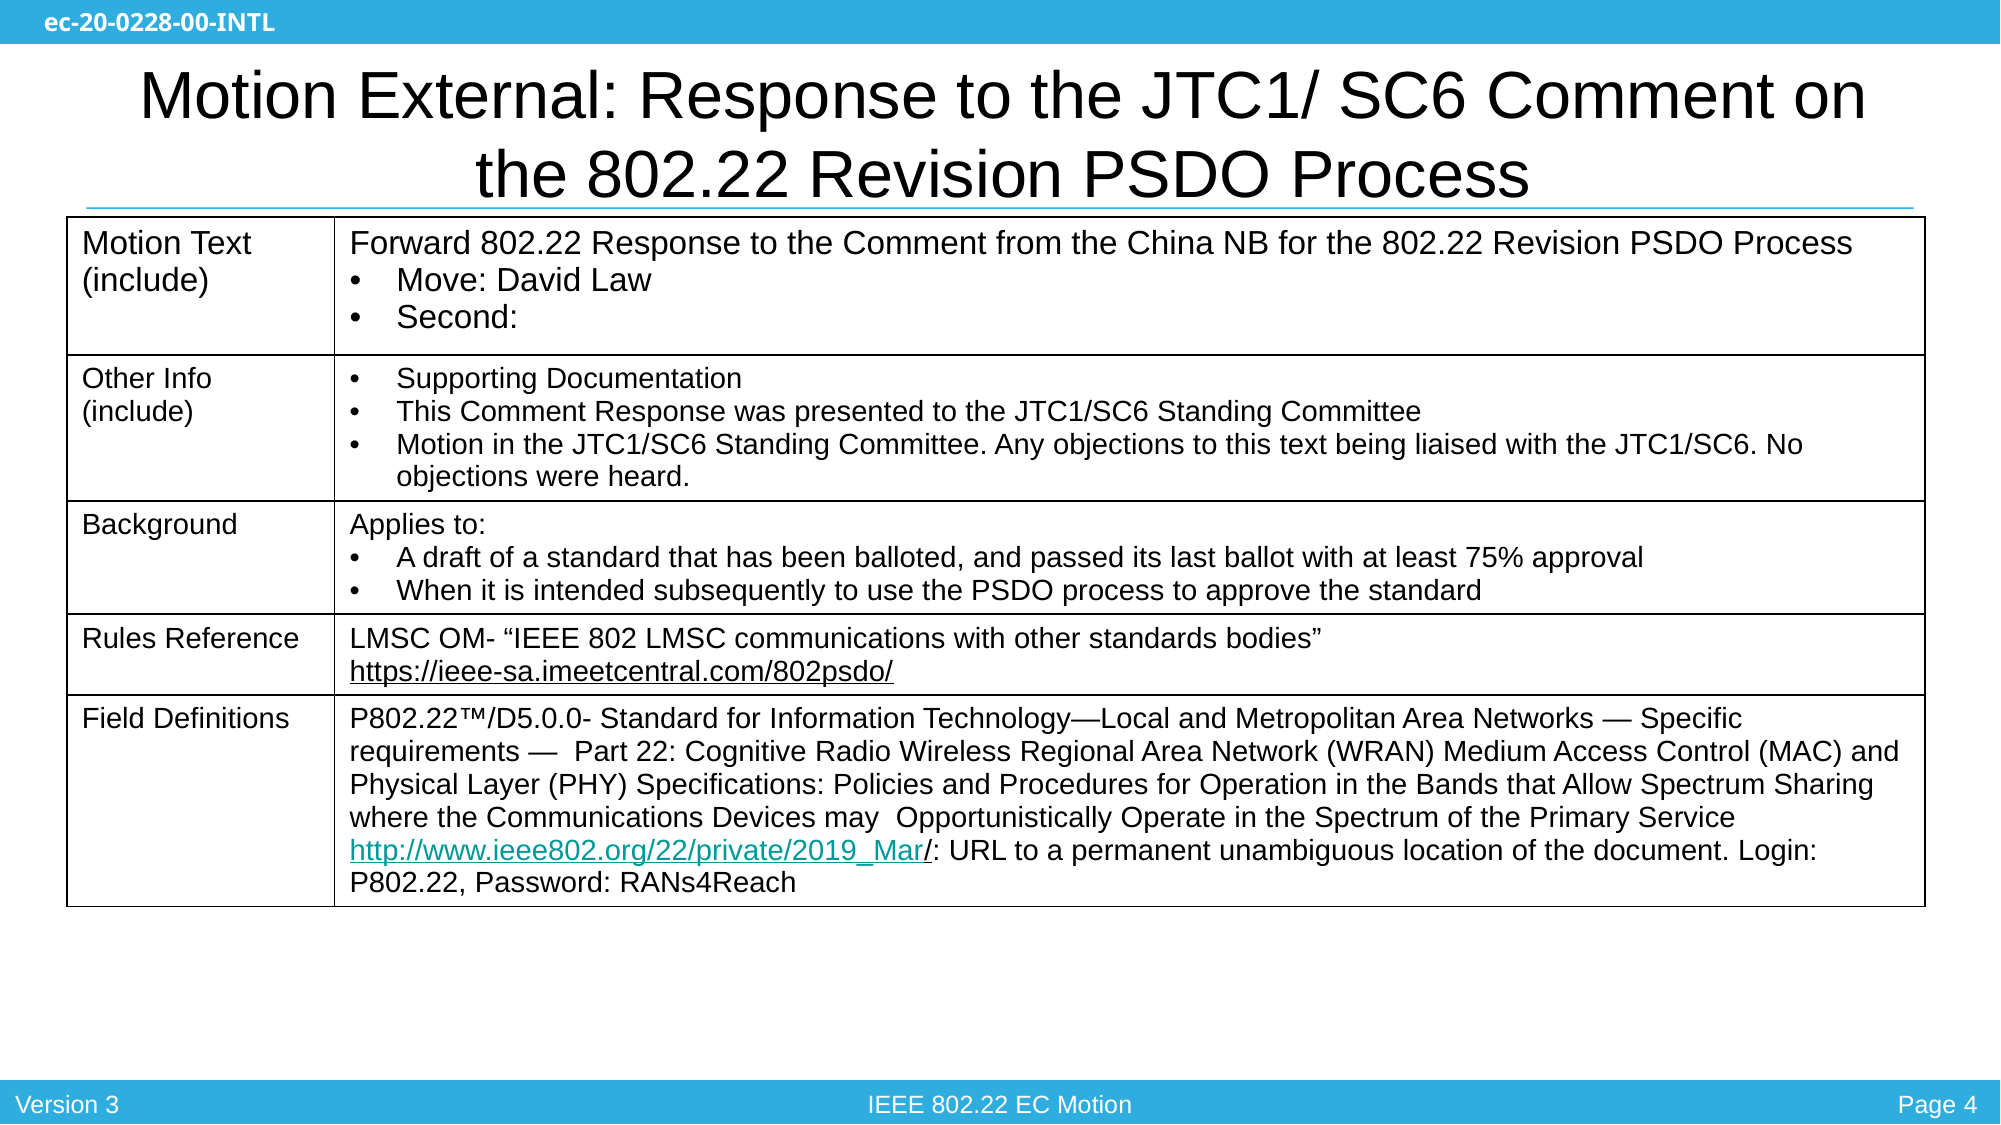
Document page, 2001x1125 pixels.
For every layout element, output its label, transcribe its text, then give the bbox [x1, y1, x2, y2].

title Motion External: Response to the JTC1/ SC6 Comment on the 802.22 Revision PSDO Process [74, 66, 1934, 197]
table_cell Other Info (include) [68, 356, 334, 500]
table_cell Supporting Documentation This Comment Response was presented to the JTC1/SC6 Standing Committee Motion in the JTC1/SC6 Standing Committee. Any objections to this text being liaised with the JTC1/SC6. No objections were heard. [335, 356, 1924, 500]
table_cell P802.22™/D5.0.0- Standard for Information Technology—Local and Metropolitan Area Networks — Specific requirements — Part 22: Cognitive Radio Wireless Regional Area Network (WRAN) Medium Access Control (MAC) and Physical Layer (PHY) Specifications: Policies and Procedures for Operation in the Bands that Allow Spectrum Sharing where the Communications Devices may Opportunistically Operate in the Spectrum of the Primary Service http://www.ieee802.org/22/private/2019_Mar/: URL to a permanent unambiguous location of the document. Login: P802.22, Password: RANs4Reach [335, 696, 1924, 906]
table_cell Rules Reference [68, 615, 334, 694]
table_cell Background [68, 502, 334, 613]
table_header Motion Text (include) [68, 218, 334, 354]
table_header Forward 802.22 Response to the Comment from the China NB for the 802.22 Revision PSDO Process Move: David Law Second: [335, 218, 1924, 354]
table_cell Applies to: A draft of a standard that has been balloted, and passed its last ballot with at least 75% approval When it is intended subsequently to use the PSDO process to approve the standard [335, 502, 1924, 613]
table_cell Field Definitions [68, 696, 334, 906]
table_cell LMSC OM- “IEEE 802 LMSC communications with other standards bodies” https://ieee-sa.imeetcentral.com/802psdo/ [335, 615, 1924, 694]
